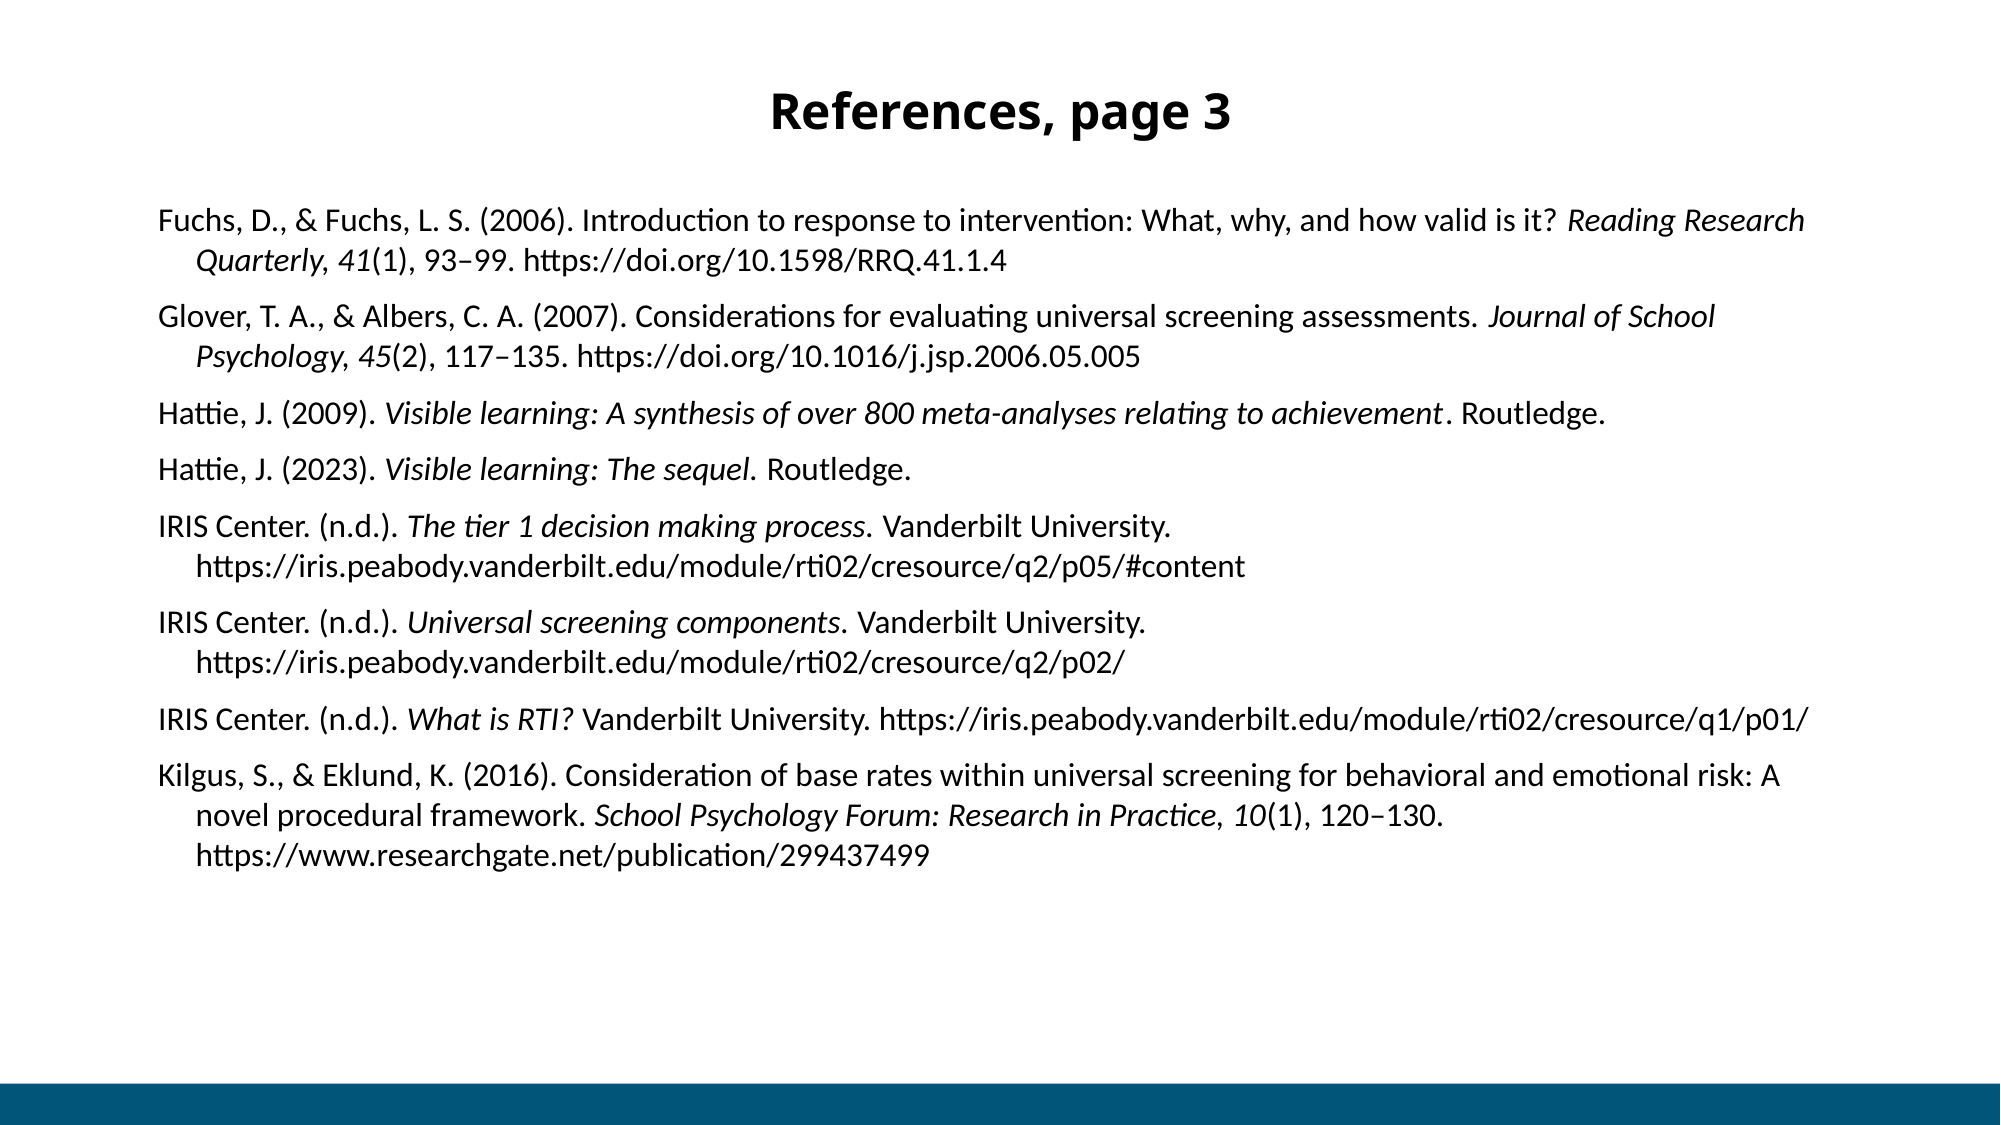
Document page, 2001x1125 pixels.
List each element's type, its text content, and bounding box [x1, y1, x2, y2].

list Fuchs, D., & Fuchs, L. S. (2006). Introduction to response to intervention: What, why, and how valid is it? Reading Research Quarterly, 41(1), 93–99. https://doi.org/10.1598/RRQ.41.1.4 Glover, T. A., & Albers, C. A. (2007). Considerations for evaluating universal screening assessments. Journal of School Psychology, 45(2), 117–135. https://doi.org/10.1016/j.jsp.2006.05.005 Hattie, J. (2009). Visible learning: A synthesis of over 800 meta-analyses relating to achievement. Routledge. Hattie, J. (2023). Visible learning: The sequel. Routledge. IRIS Center. (n.d.). The tier 1 decision making process. Vanderbilt University. https://iris.peabody.vanderbilt.edu/module/rti02/cresource/q2/p05/#content IRIS Center. (n.d.). Universal screening components. Vanderbilt University. https://iris.peabody.vanderbilt.edu/module/rti02/cresource/q2/p02/ IRIS Center. (n.d.). What is RTI? Vanderbilt University. https://iris.peabody.vanderbilt.edu/module/rti02/cresource/q1/p01/ Kilgus, S., & Eklund, K. (2016). Consideration of base rates within universal screening for behavioral and emotional risk: A novel procedural framework. School Psychology Forum: Research in Practice, 10(1), 120–130. https://www.researchgate.net/publication/299437499 [138, 177, 1863, 1023]
title References, page 3 [138, 59, 1863, 160]
